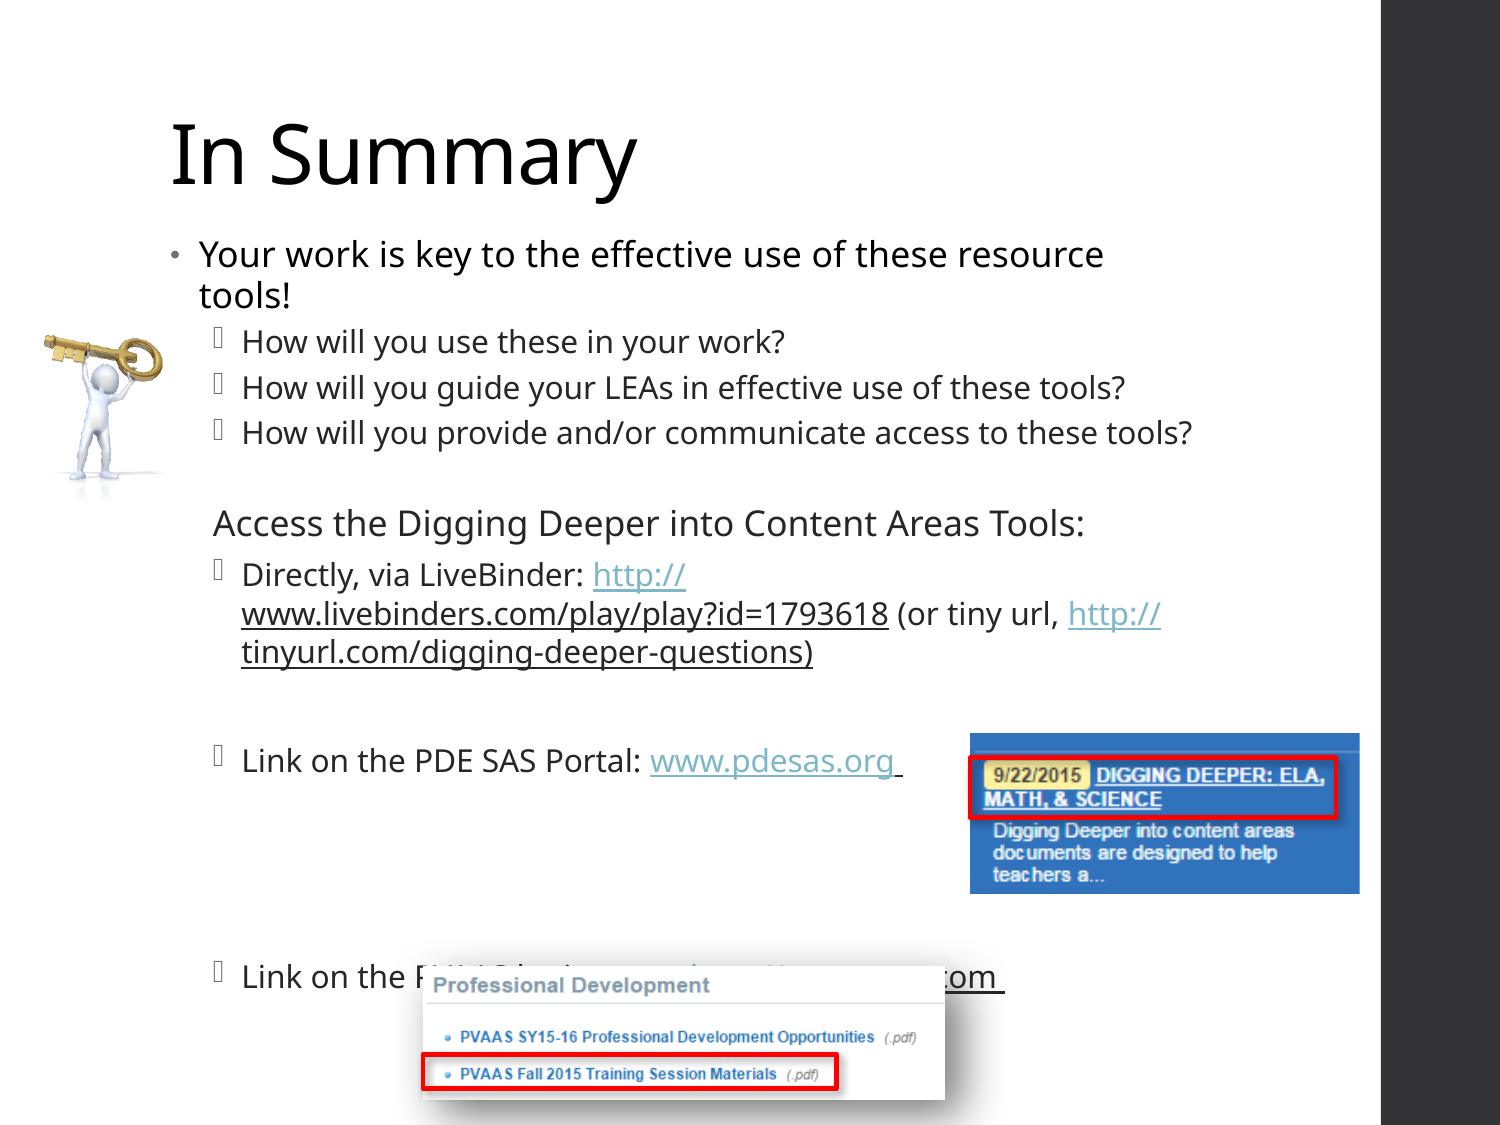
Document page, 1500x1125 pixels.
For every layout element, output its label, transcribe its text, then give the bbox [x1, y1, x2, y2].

title In Summary [155, 60, 1348, 211]
list Your work is key to the effective use of these resource tools! How will you use these in your work? How will you guide your LEAs in effective use of these tools? How will you provide and/or communicate access to these tools? Access the Digging Deeper into Content Areas Tools: Directly, via LiveBinder: http://www.livebinders.com/play/play?id=1793618 (or tiny url, http://tinyurl.com/digging-deeper-questions) Link on the PDE SAS Portal: www.pdesas.org Link on the PVAAS login page: http://pvaas.sas.com [155, 227, 1213, 1016]
picture [31, 321, 171, 507]
picture [422, 966, 946, 1100]
picture [969, 733, 1360, 894]
